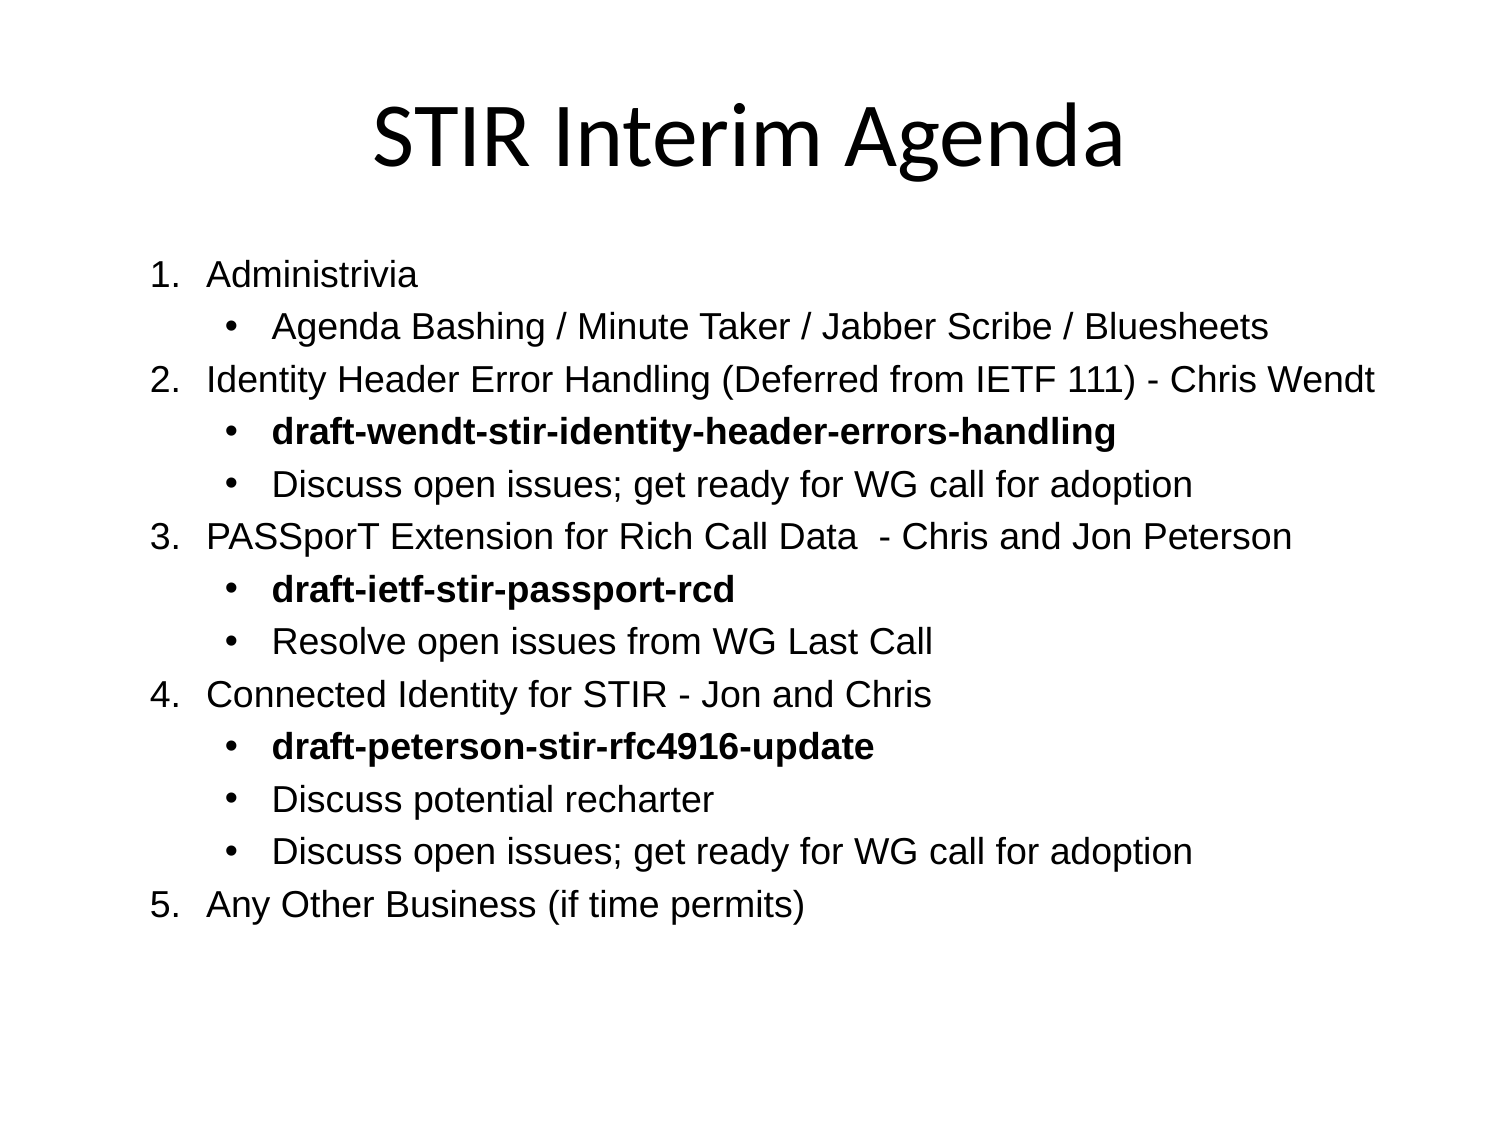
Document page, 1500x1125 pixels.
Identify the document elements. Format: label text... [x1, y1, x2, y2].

text_box Administrivia Agenda Bashing / Minute Taker / Jabber Scribe / Bluesheets Identity Header Error Handling (Deferred from IETF 111) - Chris Wendt draft-wendt-stir-identity-header-errors-handling Discuss open issues; get ready for WG call for adoption PASSporT Extension for Rich Call Data - Chris and Jon Peterson draft-ietf-stir-passport-rcd Resolve open issues from WG Last Call Connected Identity for STIR - Jon and Chris draft-peterson-stir-rfc4916-update Discuss potential recharter Discuss open issues; get ready for WG call for adoption Any Other Business (if time permits) [60, 242, 1410, 1005]
text_box STIR Interim Agenda [74, 45, 1425, 215]
